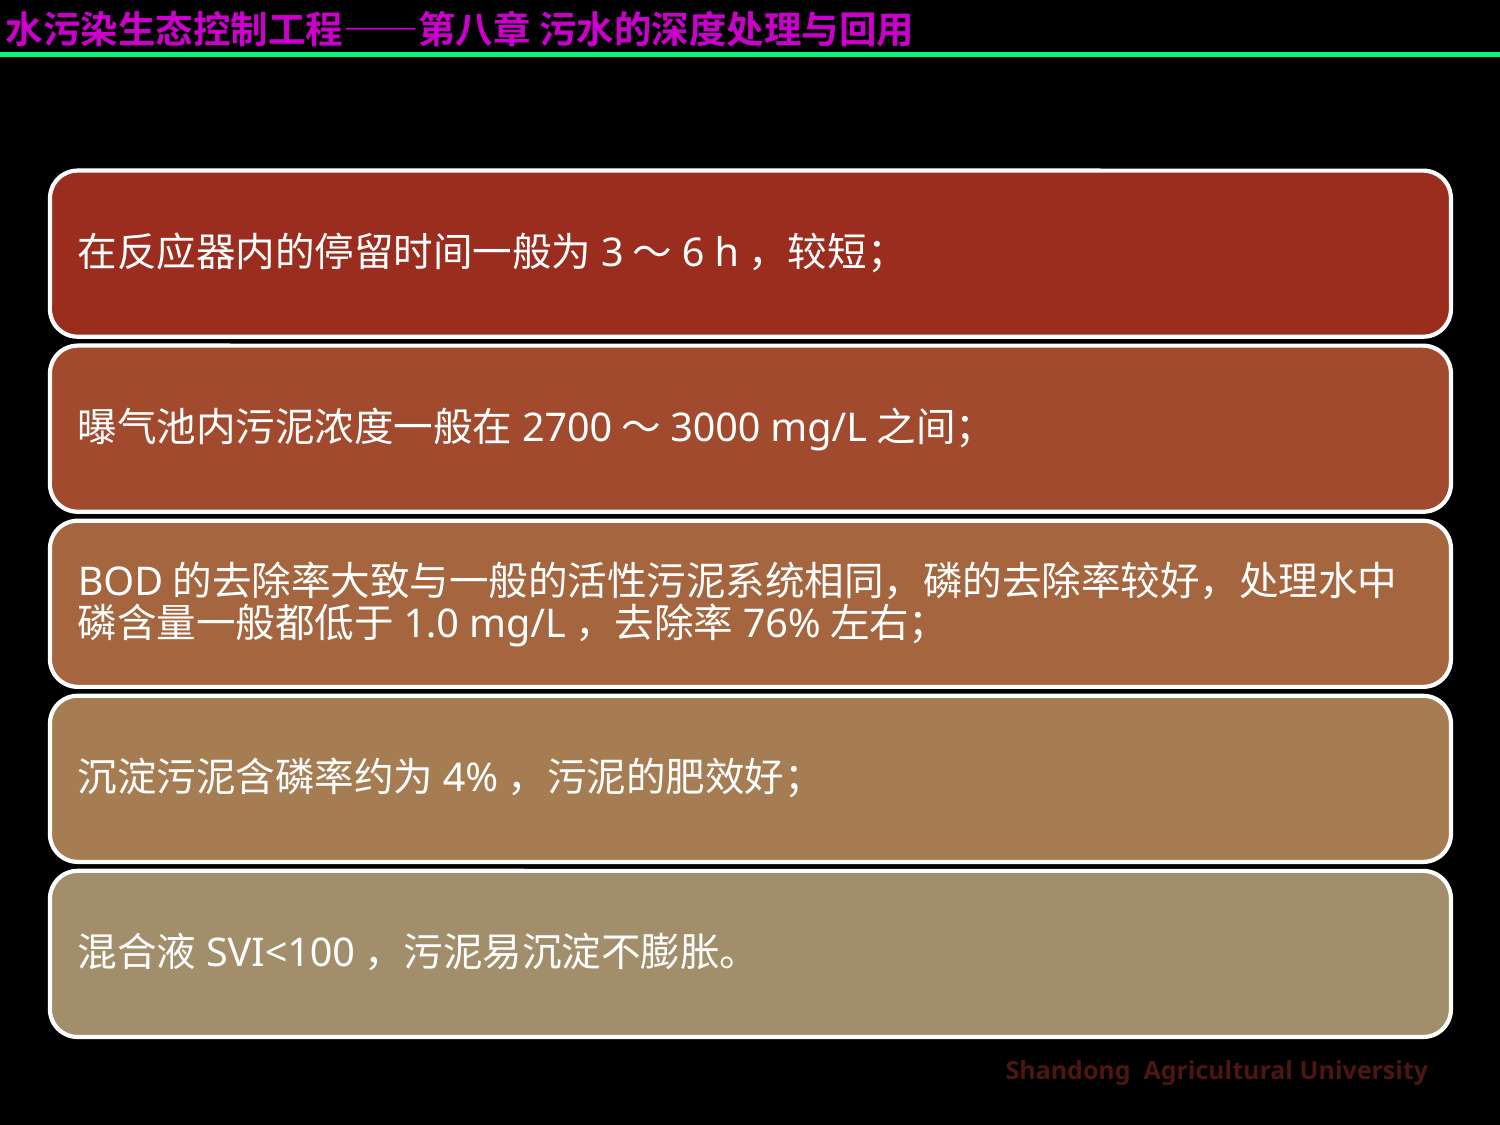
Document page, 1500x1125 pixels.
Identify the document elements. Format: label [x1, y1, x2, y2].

list [49, 148, 1452, 1059]
